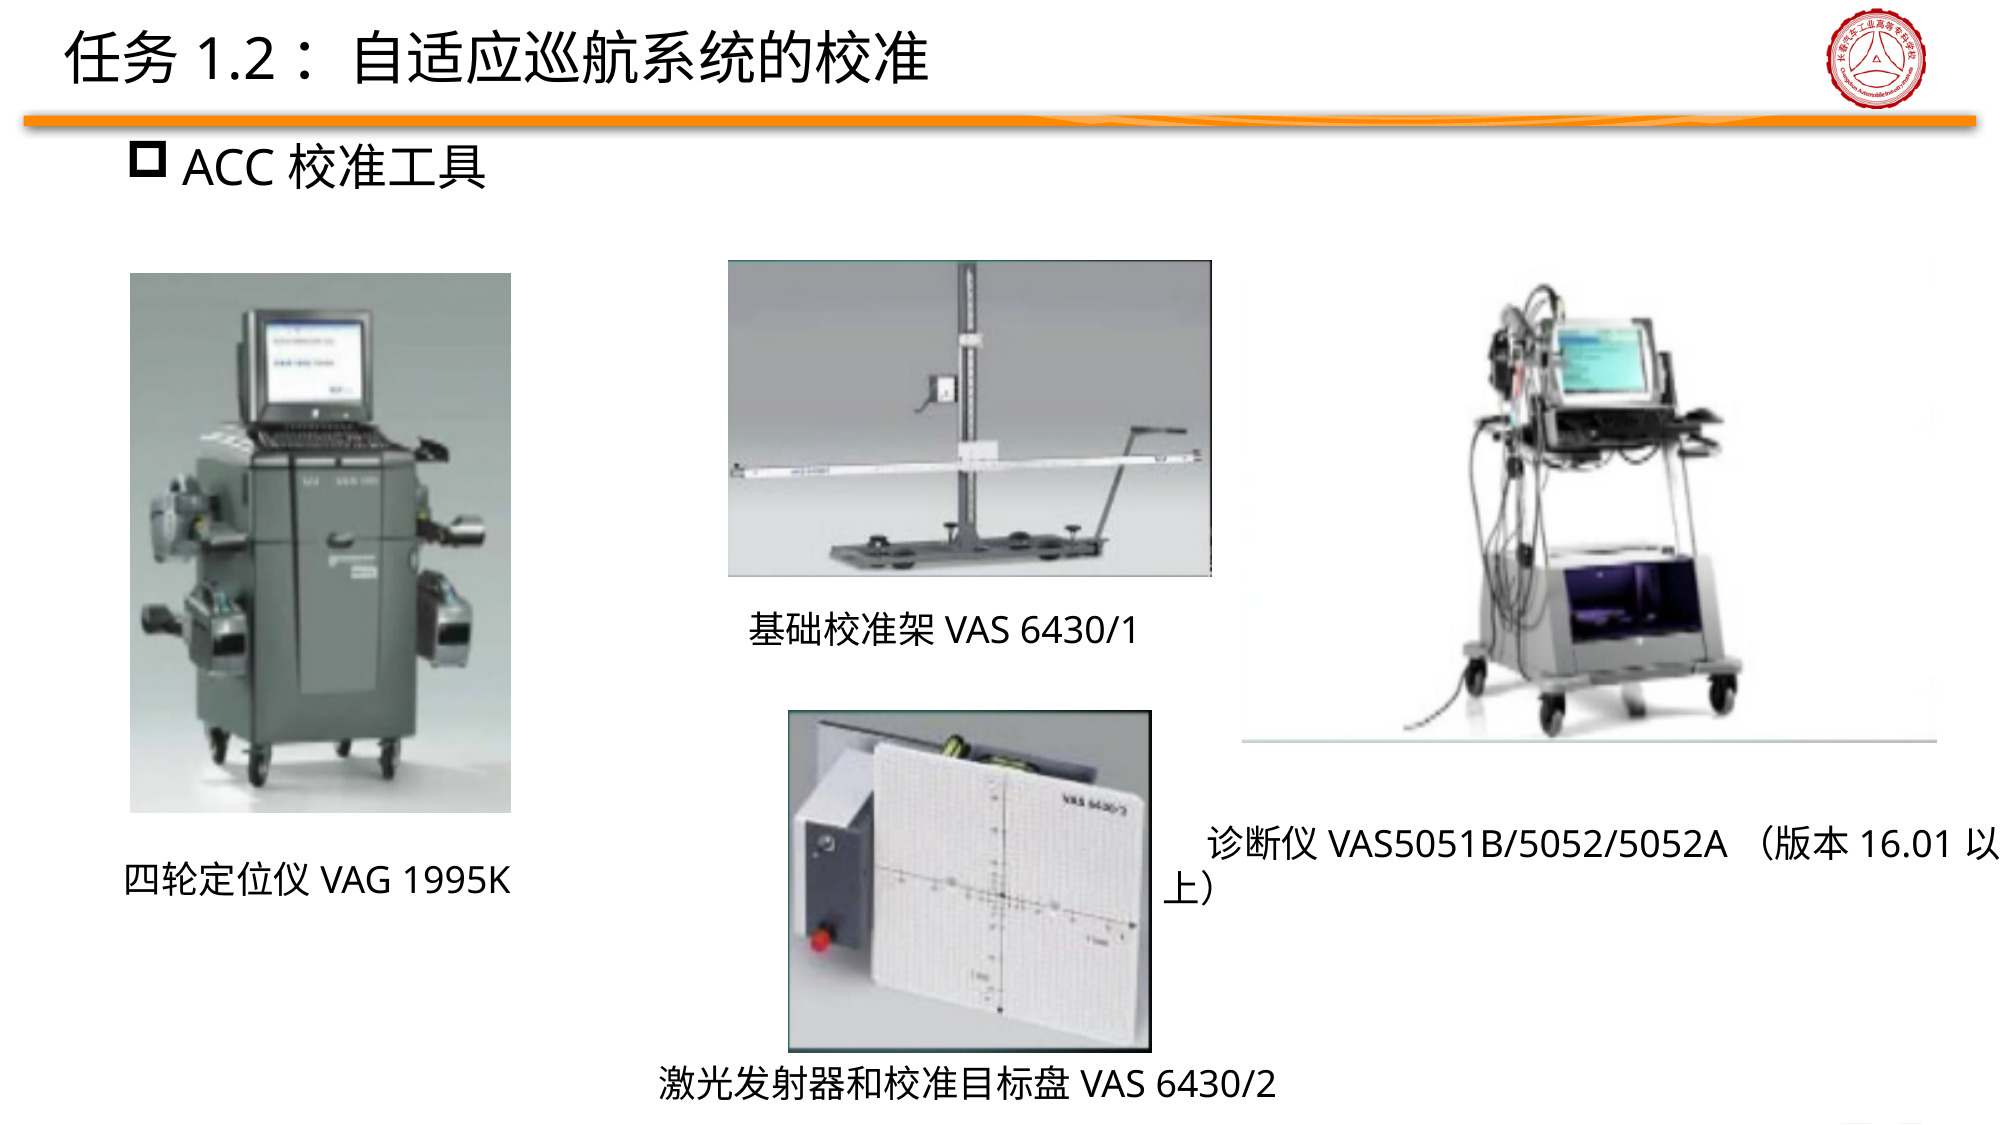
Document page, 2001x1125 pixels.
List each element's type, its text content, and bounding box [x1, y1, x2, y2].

picture [130, 273, 511, 813]
title 任务1.2：自适应巡航系统的校准 [49, 21, 1557, 121]
text_box 激光发射器和校准目标盘VAS 6430/2 [600, 1052, 1434, 1113]
text_box 基础校准架VAS 6430/1 [689, 598, 1212, 659]
picture [1242, 259, 1937, 743]
text_box 四轮定位仪VAG 1995K [65, 848, 537, 909]
picture [1826, 8, 1926, 109]
text_box 诊断仪VAS5051B/5052/5052A（版本16.01以上） [1152, 812, 2000, 917]
text_box ACC校准工具 [110, 134, 1192, 260]
picture [728, 260, 1212, 577]
picture [788, 710, 1152, 1053]
